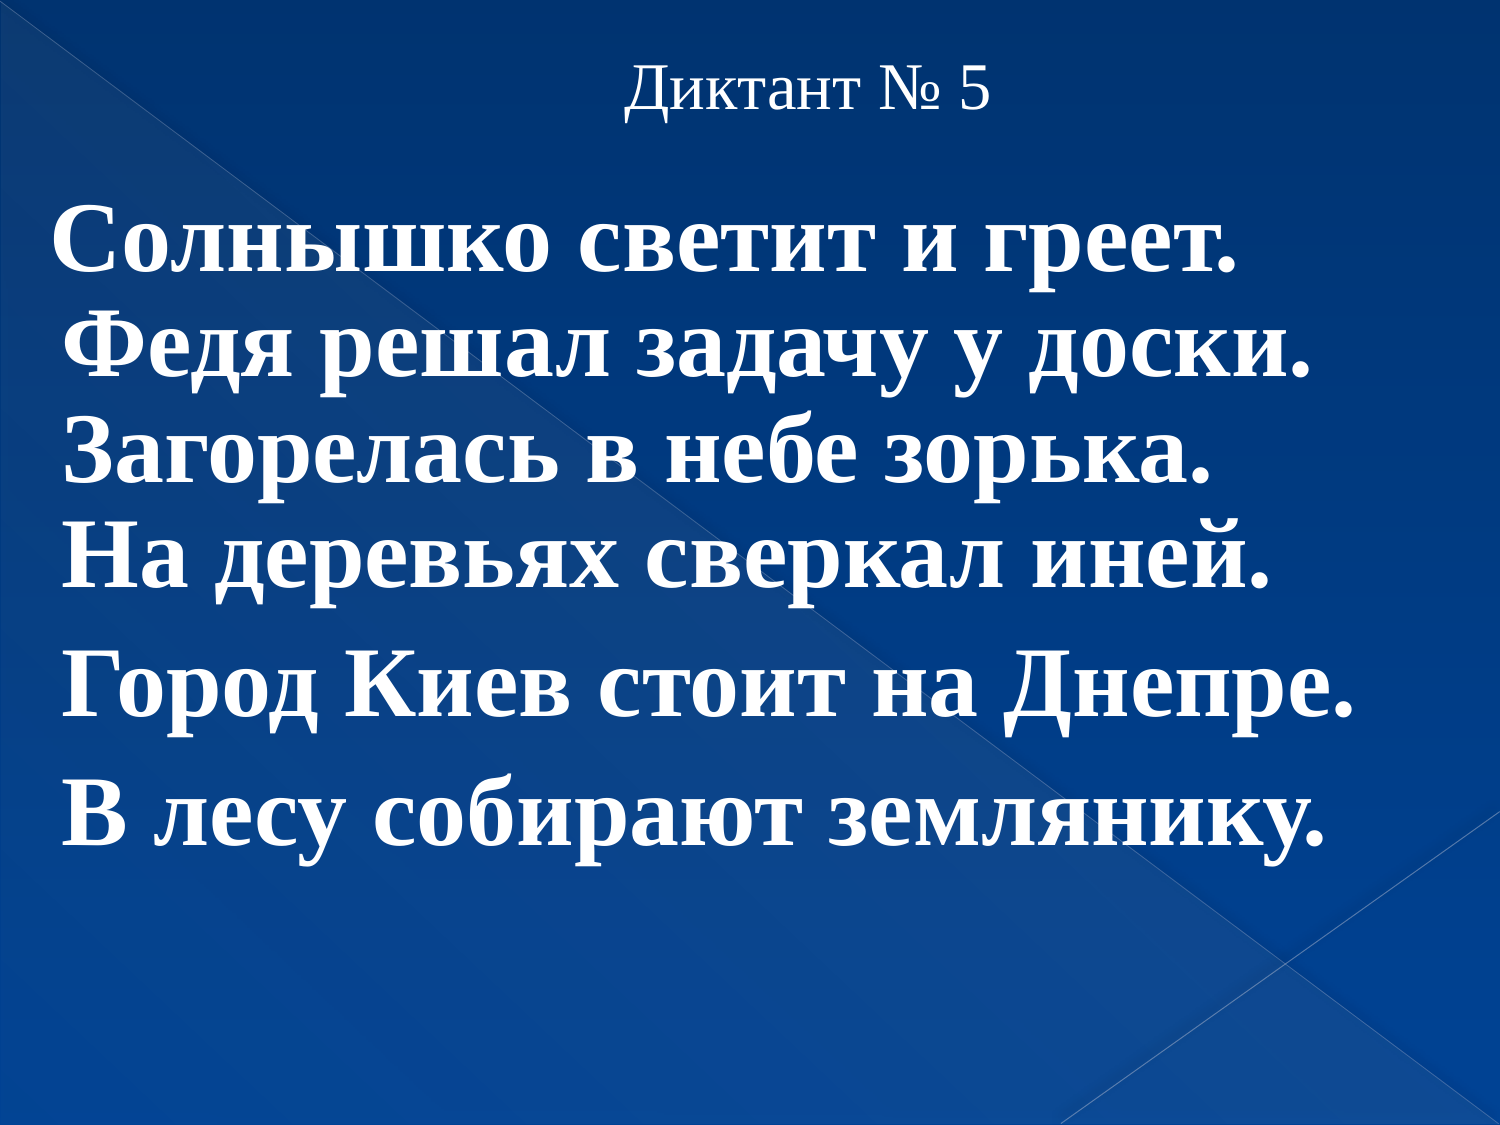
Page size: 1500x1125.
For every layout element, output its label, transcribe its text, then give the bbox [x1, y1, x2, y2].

text_box На деревьях сверкал иней. [46, 480, 1500, 609]
text_box В лесу собирают землянику. [46, 738, 1477, 873]
text_box Диктант № 5 [538, 35, 1078, 130]
text_box Загорелась в небе зорька. [46, 375, 1442, 480]
text_box Город Киев стоит на Днепре. [46, 609, 1500, 745]
text_box Солнышко светит и греет. [35, 164, 1418, 299]
text_box Федя решал задачу у доски. [46, 269, 1500, 405]
